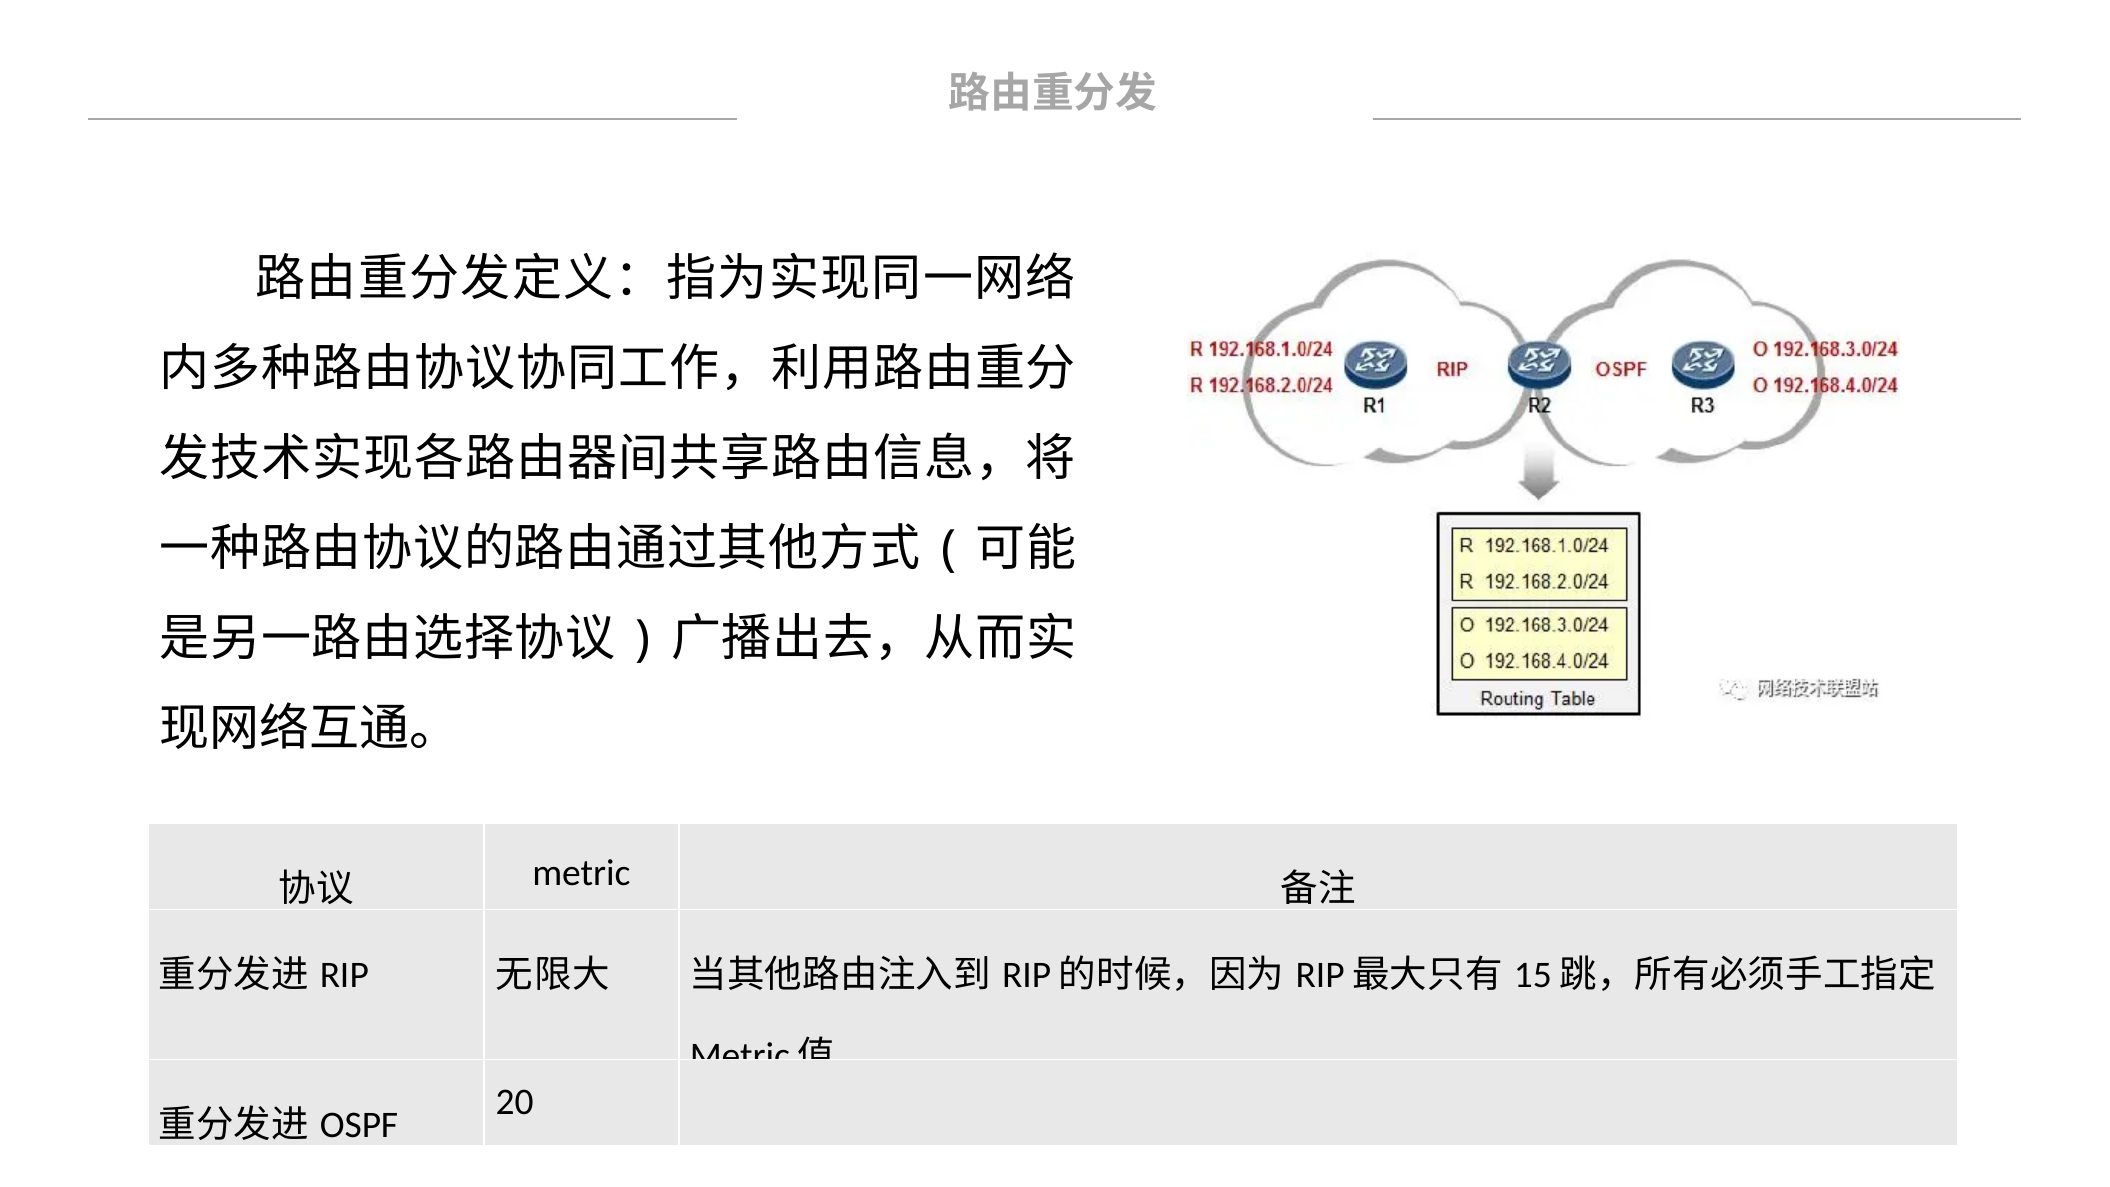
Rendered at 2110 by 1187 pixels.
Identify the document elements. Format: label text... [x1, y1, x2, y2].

table_cell 无限大 [485, 910, 678, 1059]
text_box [1176, 238, 1924, 728]
table_cell 重分发进RIP [149, 910, 483, 1059]
table_header 备注 [680, 824, 1957, 909]
table_cell 重分发进OSPF [149, 1060, 483, 1145]
text_box 路由重分发 [728, 65, 1377, 116]
table_cell 20 [485, 1060, 678, 1145]
text_box [86, 139, 1897, 1157]
table_header 协议 [149, 831, 483, 909]
table_cell 当其他路由注入到RIP的时候，因为RIP最大只有15跳，所有必须手工指定Metric值 [680, 910, 1957, 1059]
table_cell [680, 1060, 1957, 1145]
table_header metric [485, 831, 678, 909]
text_box 路由重分发定义：指为实现同一网络内多种路由协议协同工作，利用路由重分发技术实现各路由器间共享路由信息，将一种路由协议的路由通过其他方式(可能是另一路由选择协议)广播出去，从而实现网络互通。 [144, 208, 1092, 831]
